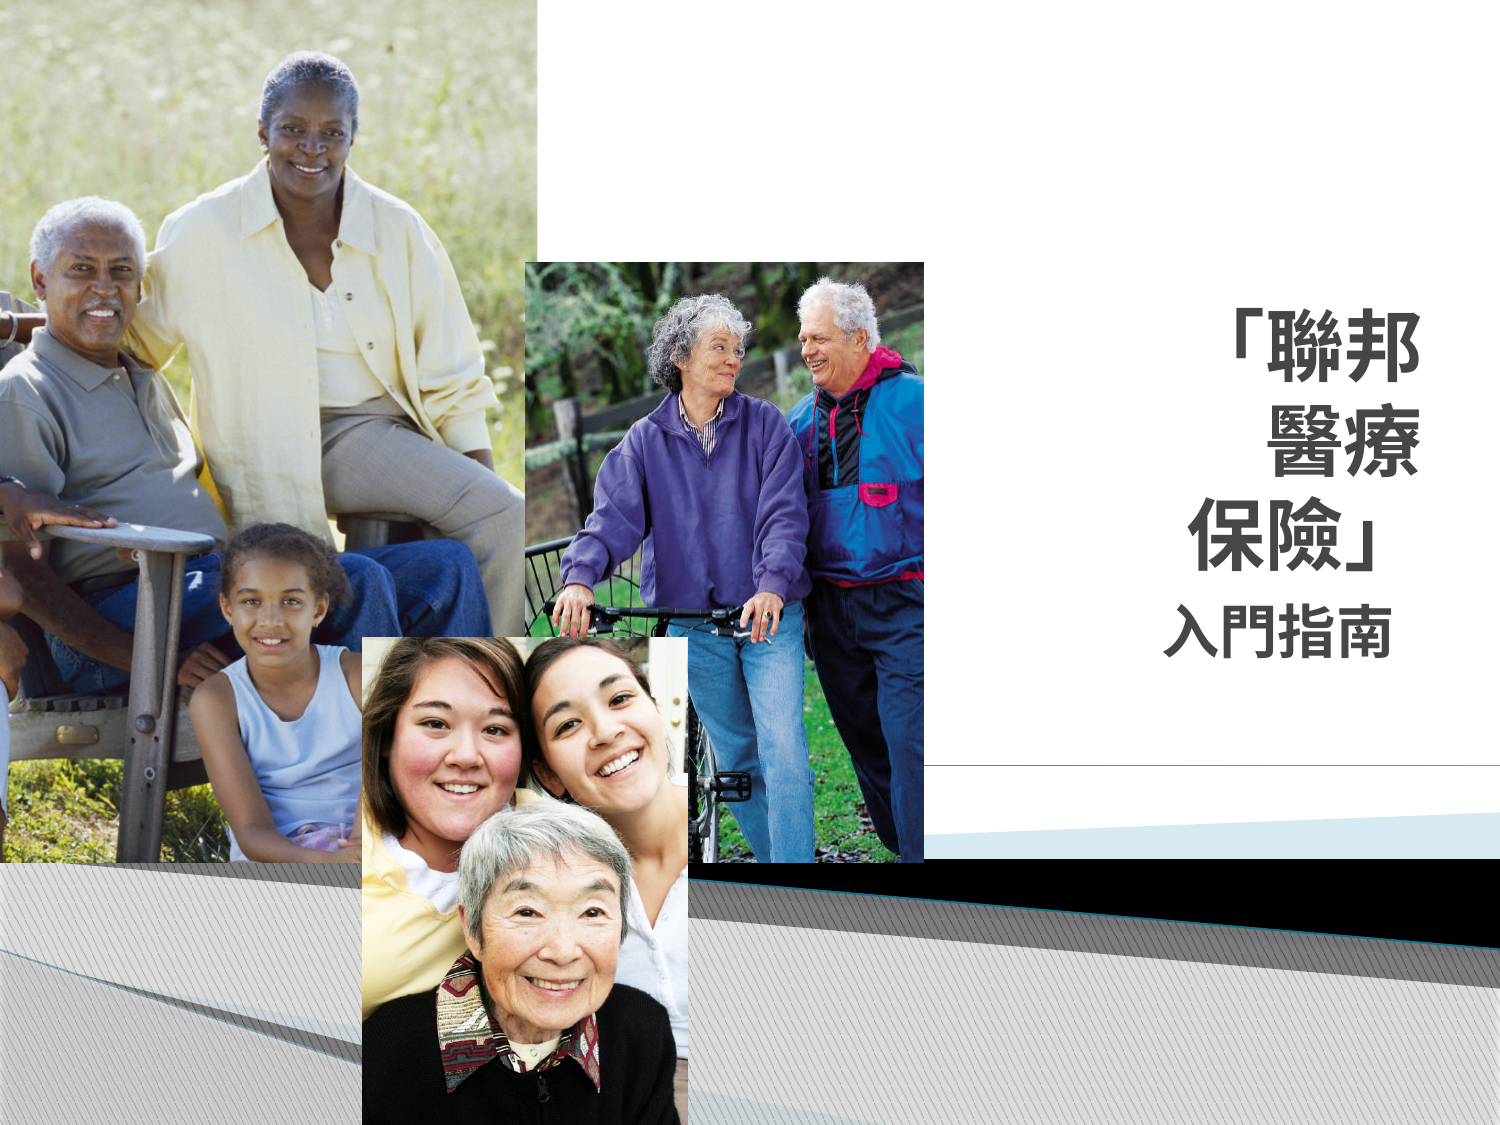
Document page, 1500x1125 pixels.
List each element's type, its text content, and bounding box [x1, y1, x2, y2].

title 「聯邦 醫療 保險」 [930, 287, 1438, 588]
subtitle 入門指南 [930, 587, 1413, 785]
picture [0, 0, 1500, 1125]
